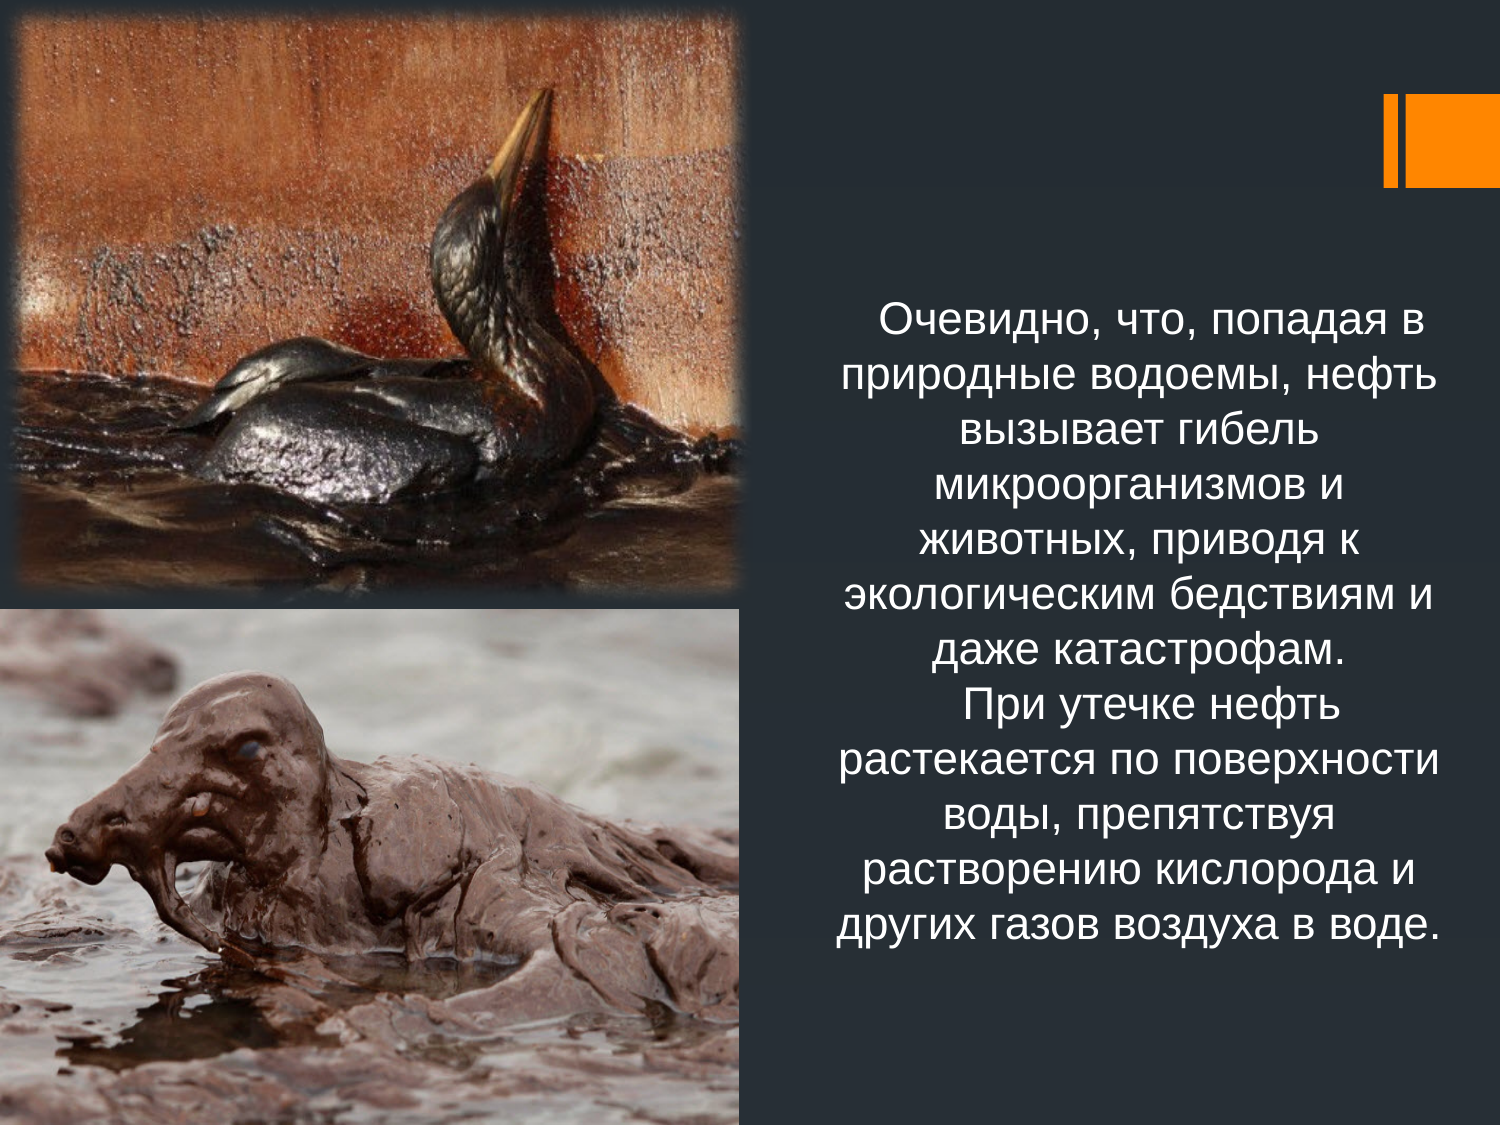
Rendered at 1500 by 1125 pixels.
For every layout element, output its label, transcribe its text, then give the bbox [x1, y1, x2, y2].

picture [0, 0, 753, 607]
text_box Очевидно, что, попадая в природные водоемы, нефть вызывает гибель микроорганизмов и животных, приводя к экологическим бедствиям и даже катастрофам. При утечке нефть растекается по поверхности воды, препятствуя растворению кислорода и других газов воздуха в воде. [820, 281, 1459, 956]
picture [0, 608, 739, 1125]
